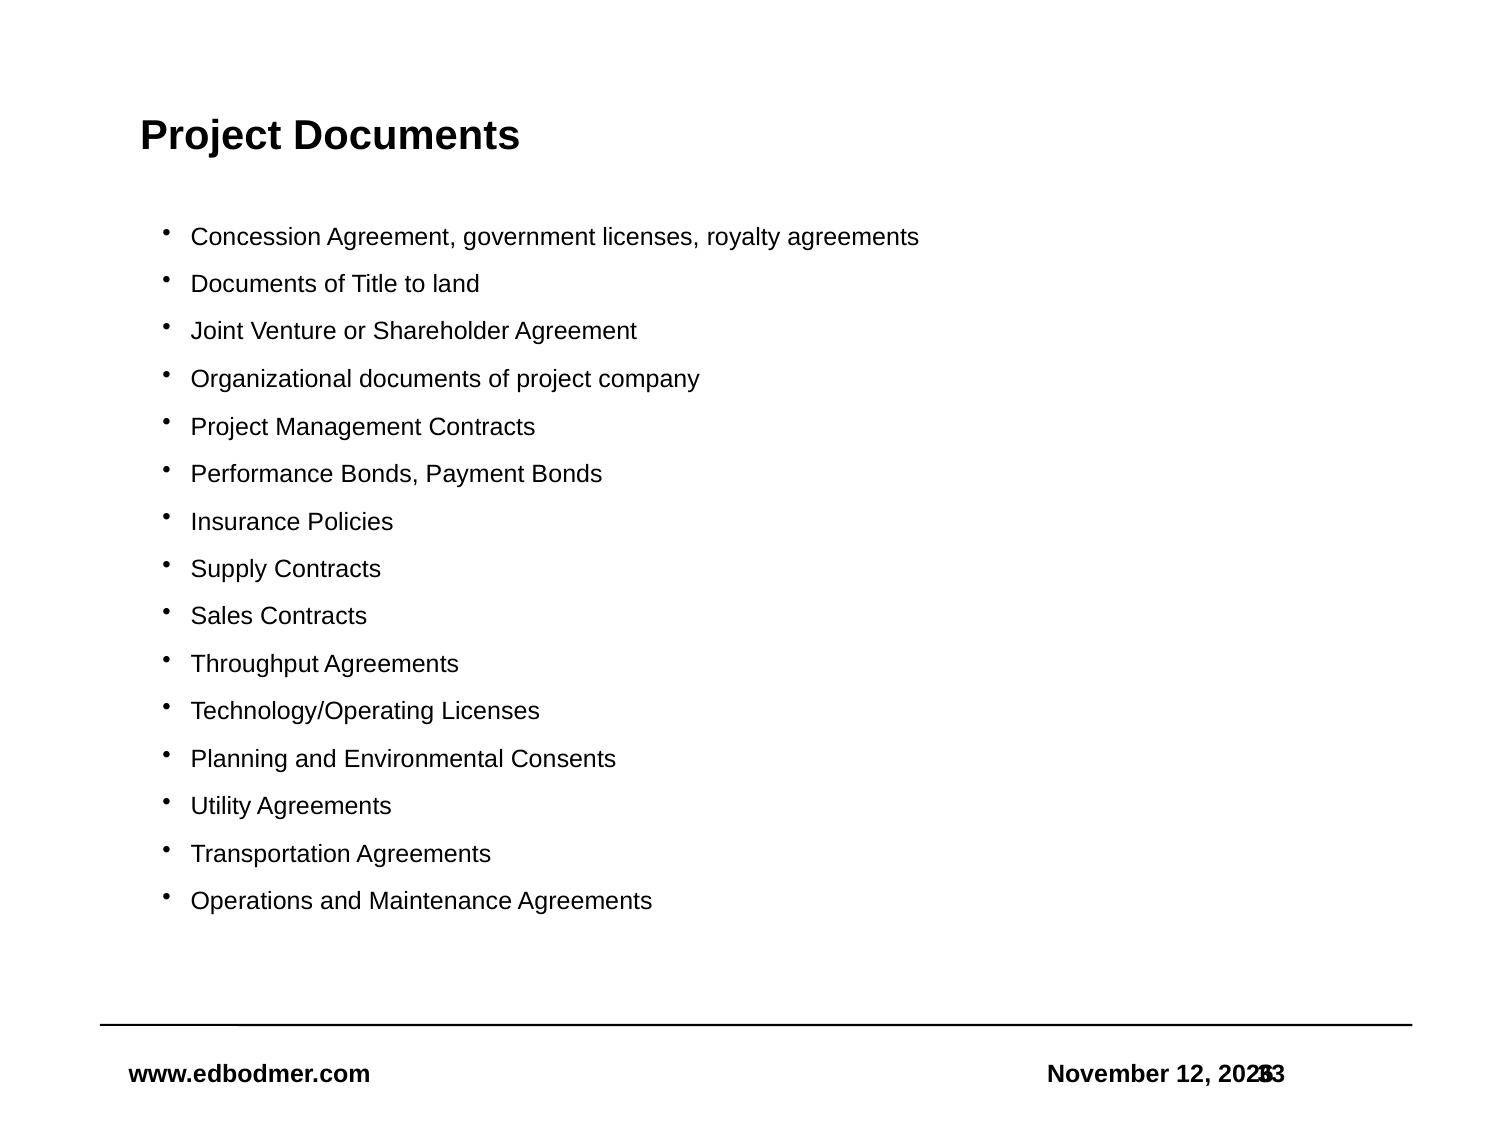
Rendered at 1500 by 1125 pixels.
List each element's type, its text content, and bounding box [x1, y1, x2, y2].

list Concession Agreement, government licenses, royalty agreements Documents of Title to land Joint Venture or Shareholder Agreement Organizational documents of project company Project Management Contracts Performance Bonds, Payment Bonds Insurance Policies Supply Contracts Sales Contracts Throughput Agreements Technology/Operating Licenses Planning and Environmental Consents Utility Agreements Transportation Agreements Operations and Maintenance Agreements [137, 212, 1388, 963]
title Project Documents [124, 99, 1288, 226]
